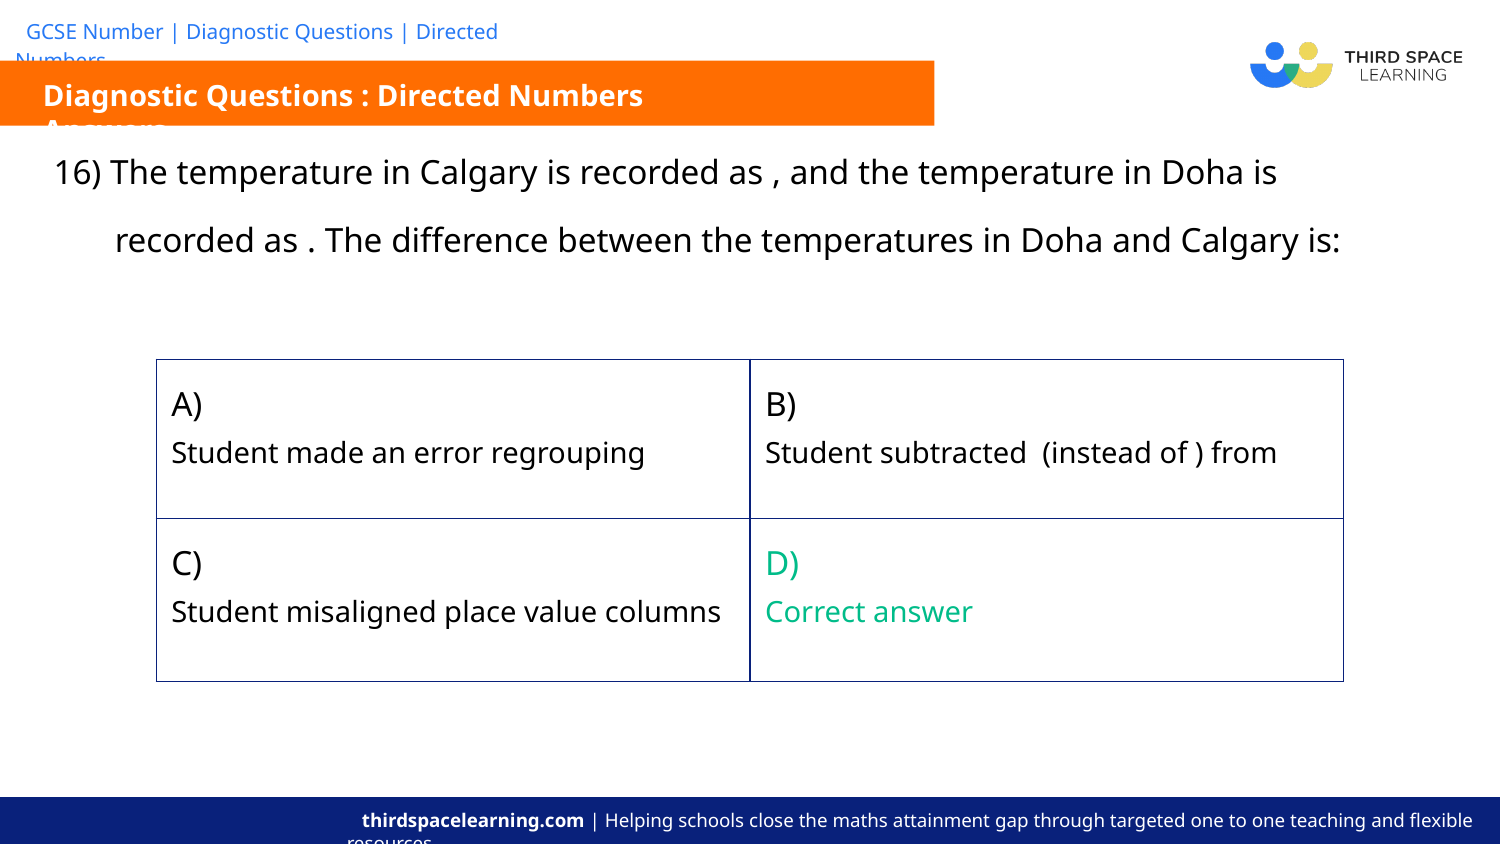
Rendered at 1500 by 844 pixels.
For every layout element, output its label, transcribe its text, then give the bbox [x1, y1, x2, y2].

picture [1250, 33, 1465, 99]
text_box Diagnostic Questions : Directed Numbers Answers [27, 61, 778, 162]
